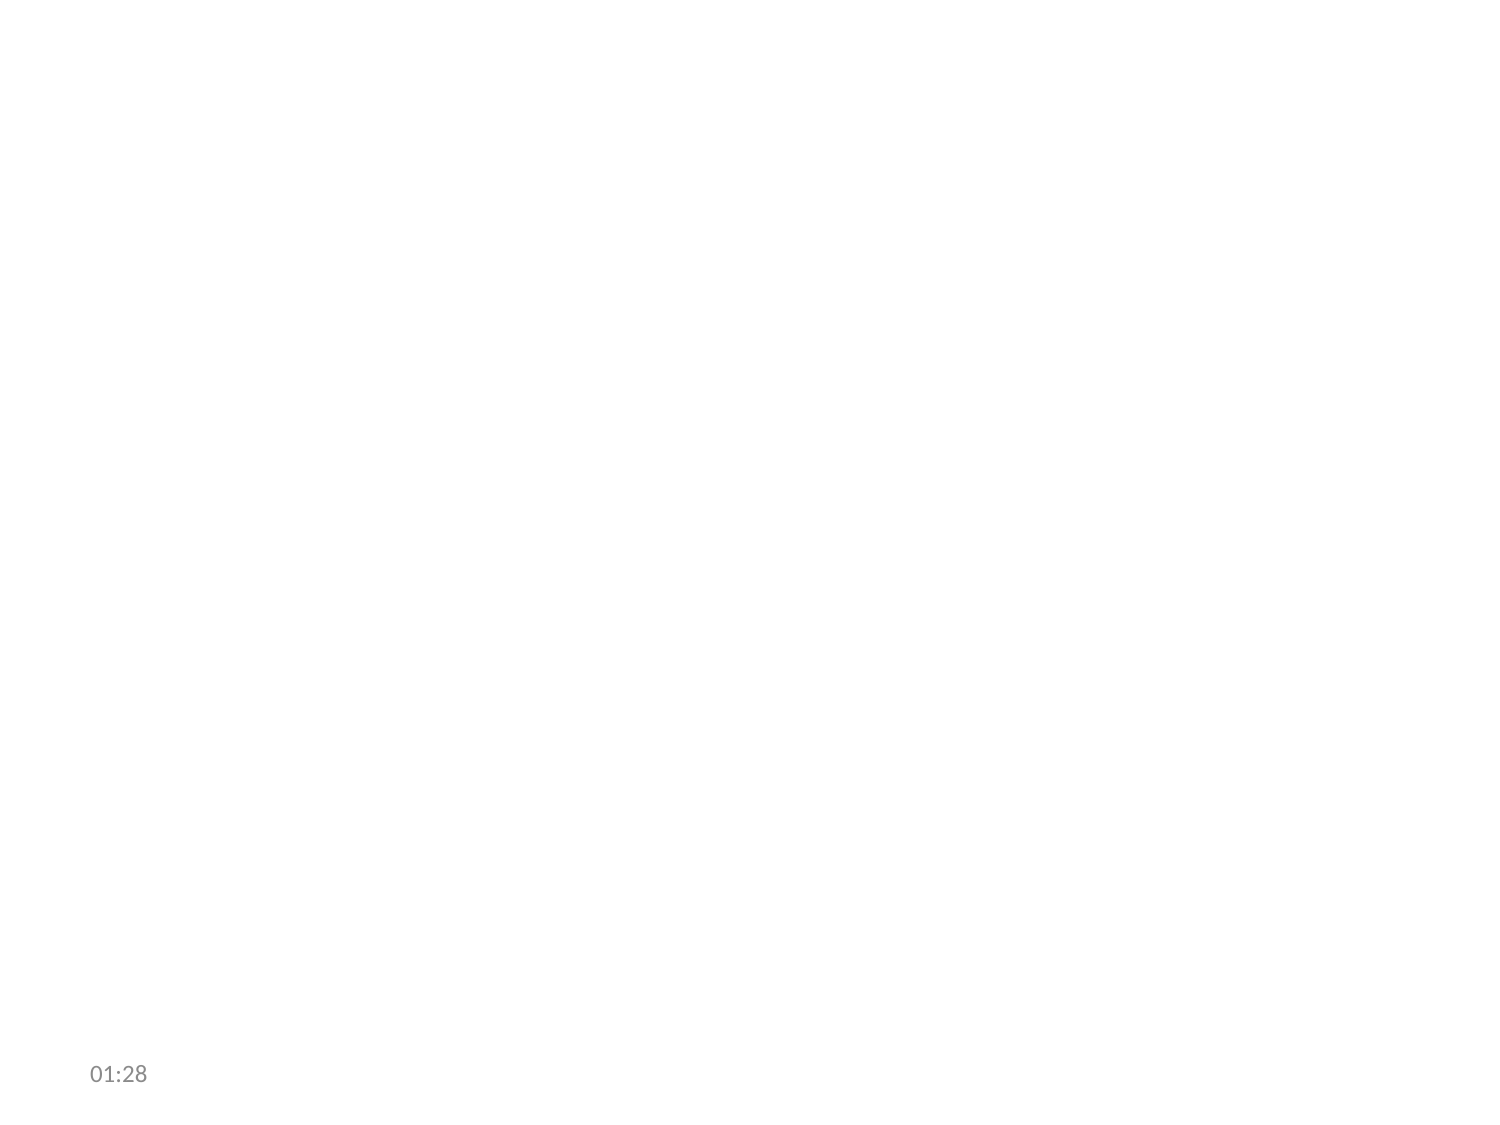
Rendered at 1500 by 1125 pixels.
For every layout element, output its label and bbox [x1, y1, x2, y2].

slide_number [75, 1042, 425, 1103]
